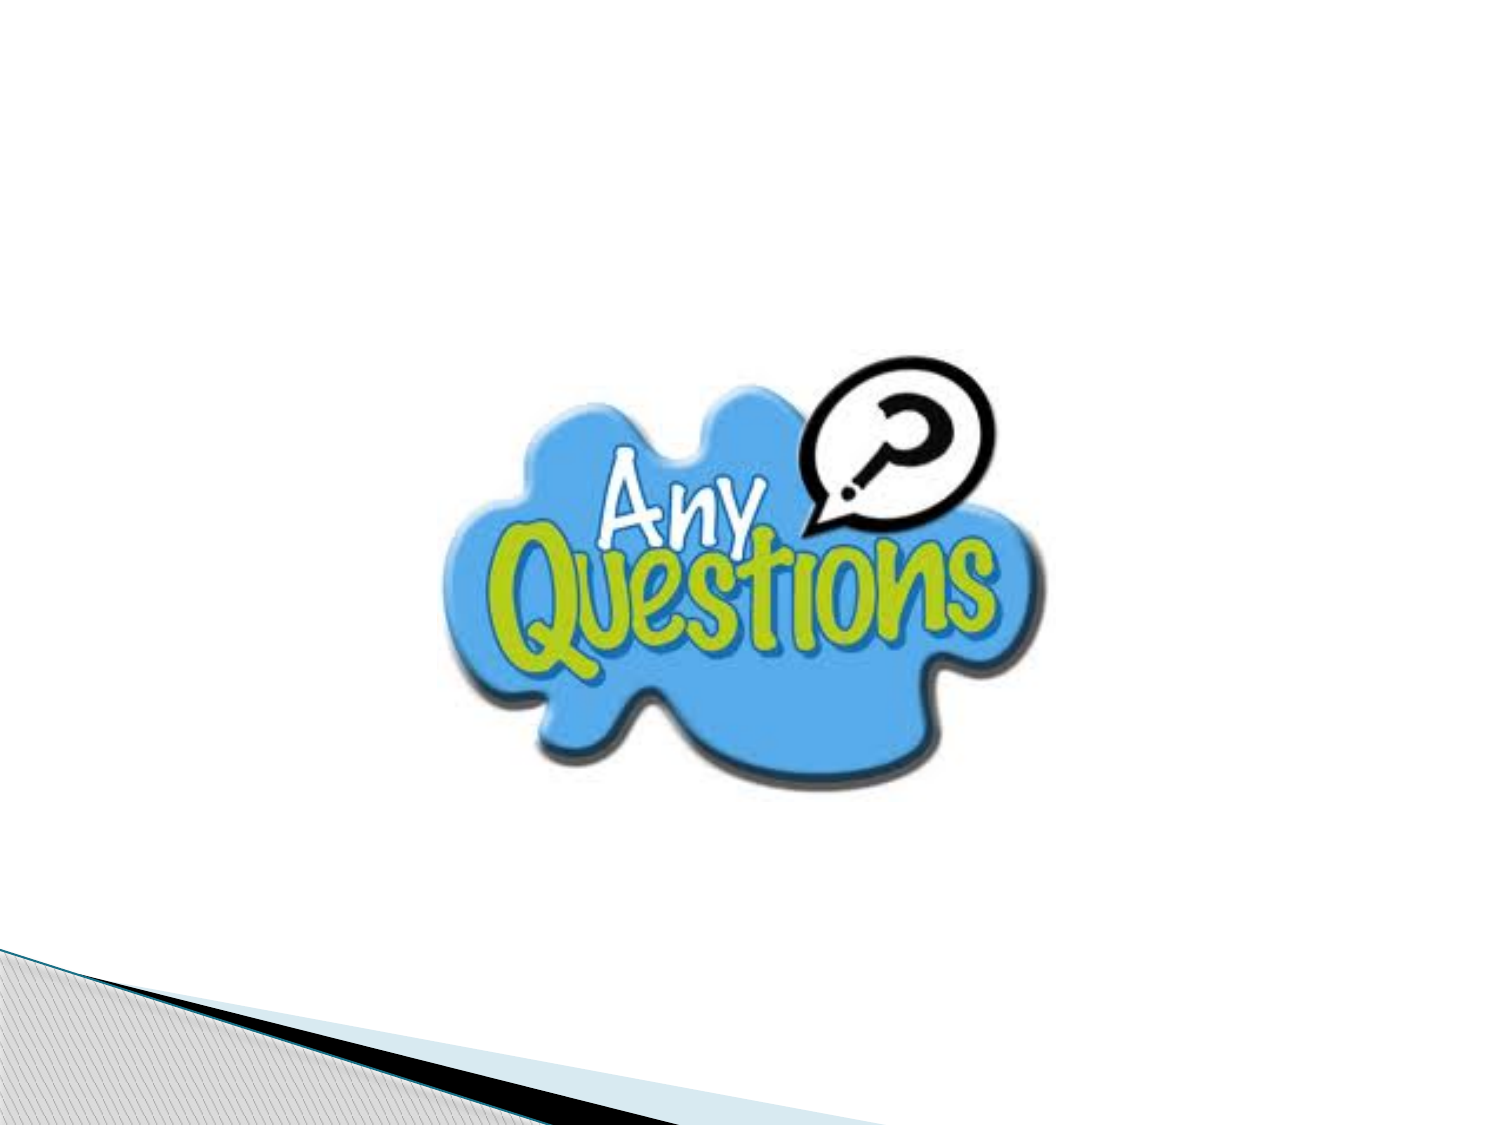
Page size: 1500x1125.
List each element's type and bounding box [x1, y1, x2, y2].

list [437, 349, 1057, 802]
